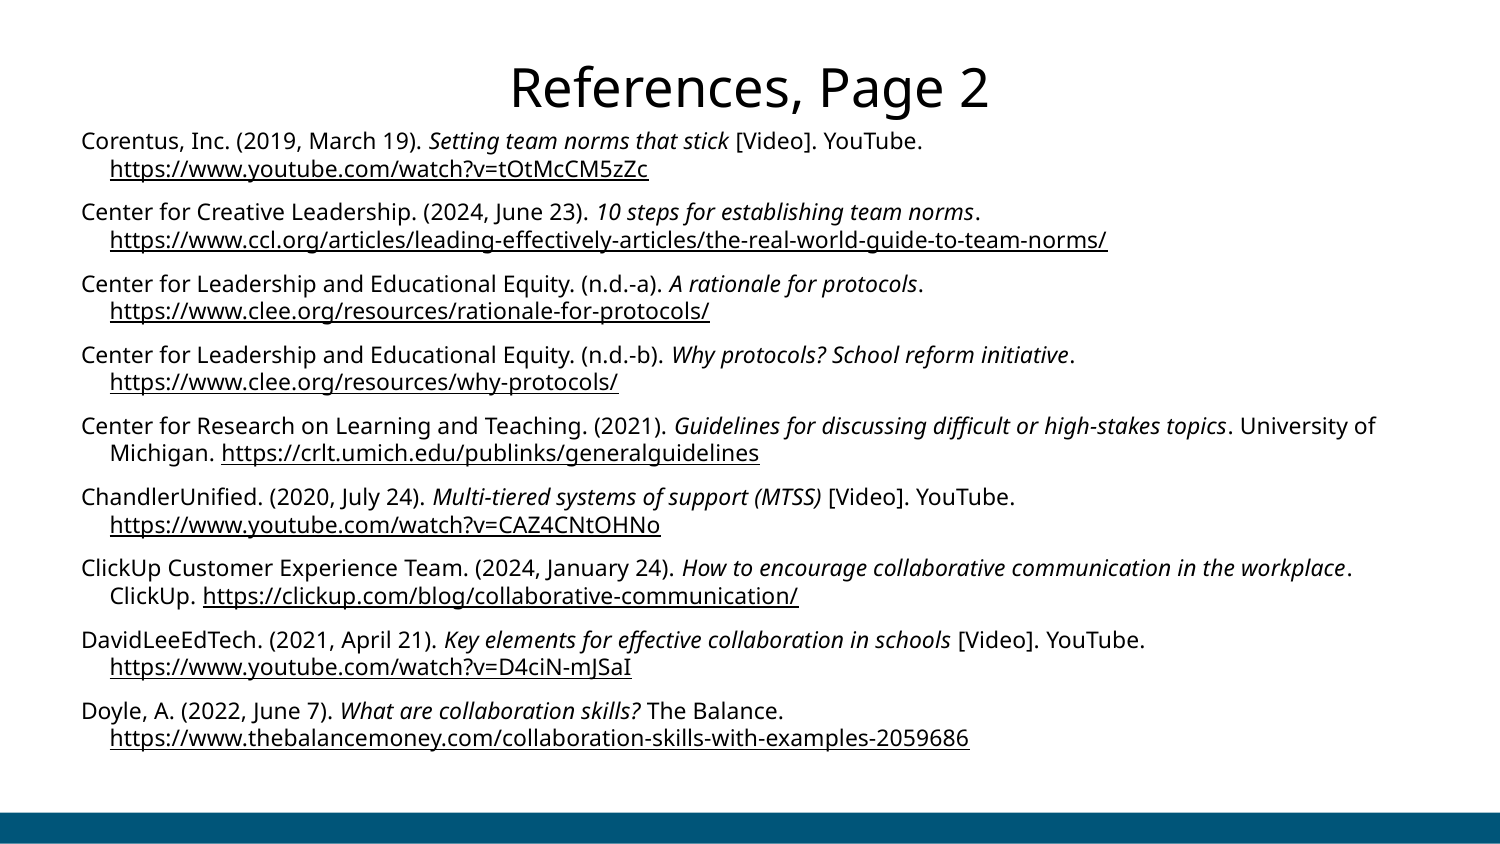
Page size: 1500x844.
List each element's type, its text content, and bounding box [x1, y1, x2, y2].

title References, Page 2 [103, 22, 1397, 119]
text_box Corentus, Inc. (2019, March 19). Setting team norms that stick [Video]. YouTube. https://www.youtube.com/watch?v=tOtMcCM5zZc Center for Creative Leadership. (2024, June 23). 10 steps for establishing team norms. https://www.ccl.org/articles/leading-effectively-articles/the-real-world-guide-to-team-norms/ Center for Leadership and Educational Equity. (n.d.-a). A rationale for protocols. https://www.clee.org/resources/rationale-for-protocols/ Center for Leadership and Educational Equity. (n.d.-b). Why protocols? School reform initiative. https://www.clee.org/resources/why-protocols/ Center for Research on Learning and Teaching. (2021). Guidelines for discussing difficult or high-stakes topics. University of Michigan. https://crlt.umich.edu/publinks/generalguidelines ChandlerUnified. (2020, July 24). Multi-tiered systems of support (MTSS) [Video]. YouTube. https://www.youtube.com/watch?v=CAZ4CNtOHNo ClickUp Customer Experience Team. (2024, January 24). How to encourage collaborative communication in the workplace. ClickUp. https://clickup.com/blog/collaborative-communication/ DavidLeeEdTech. (2021, April 21). Key elements for effective collaboration in schools [Video]. YouTube. https://www.youtube.com/watch?v=D4ciN-mJSaI Doyle, A. (2022, June 7). What are collaboration skills? The Balance. https://www.thebalancemoney.com/collaboration-skills-with-examples-2059686 [66, 119, 1409, 844]
